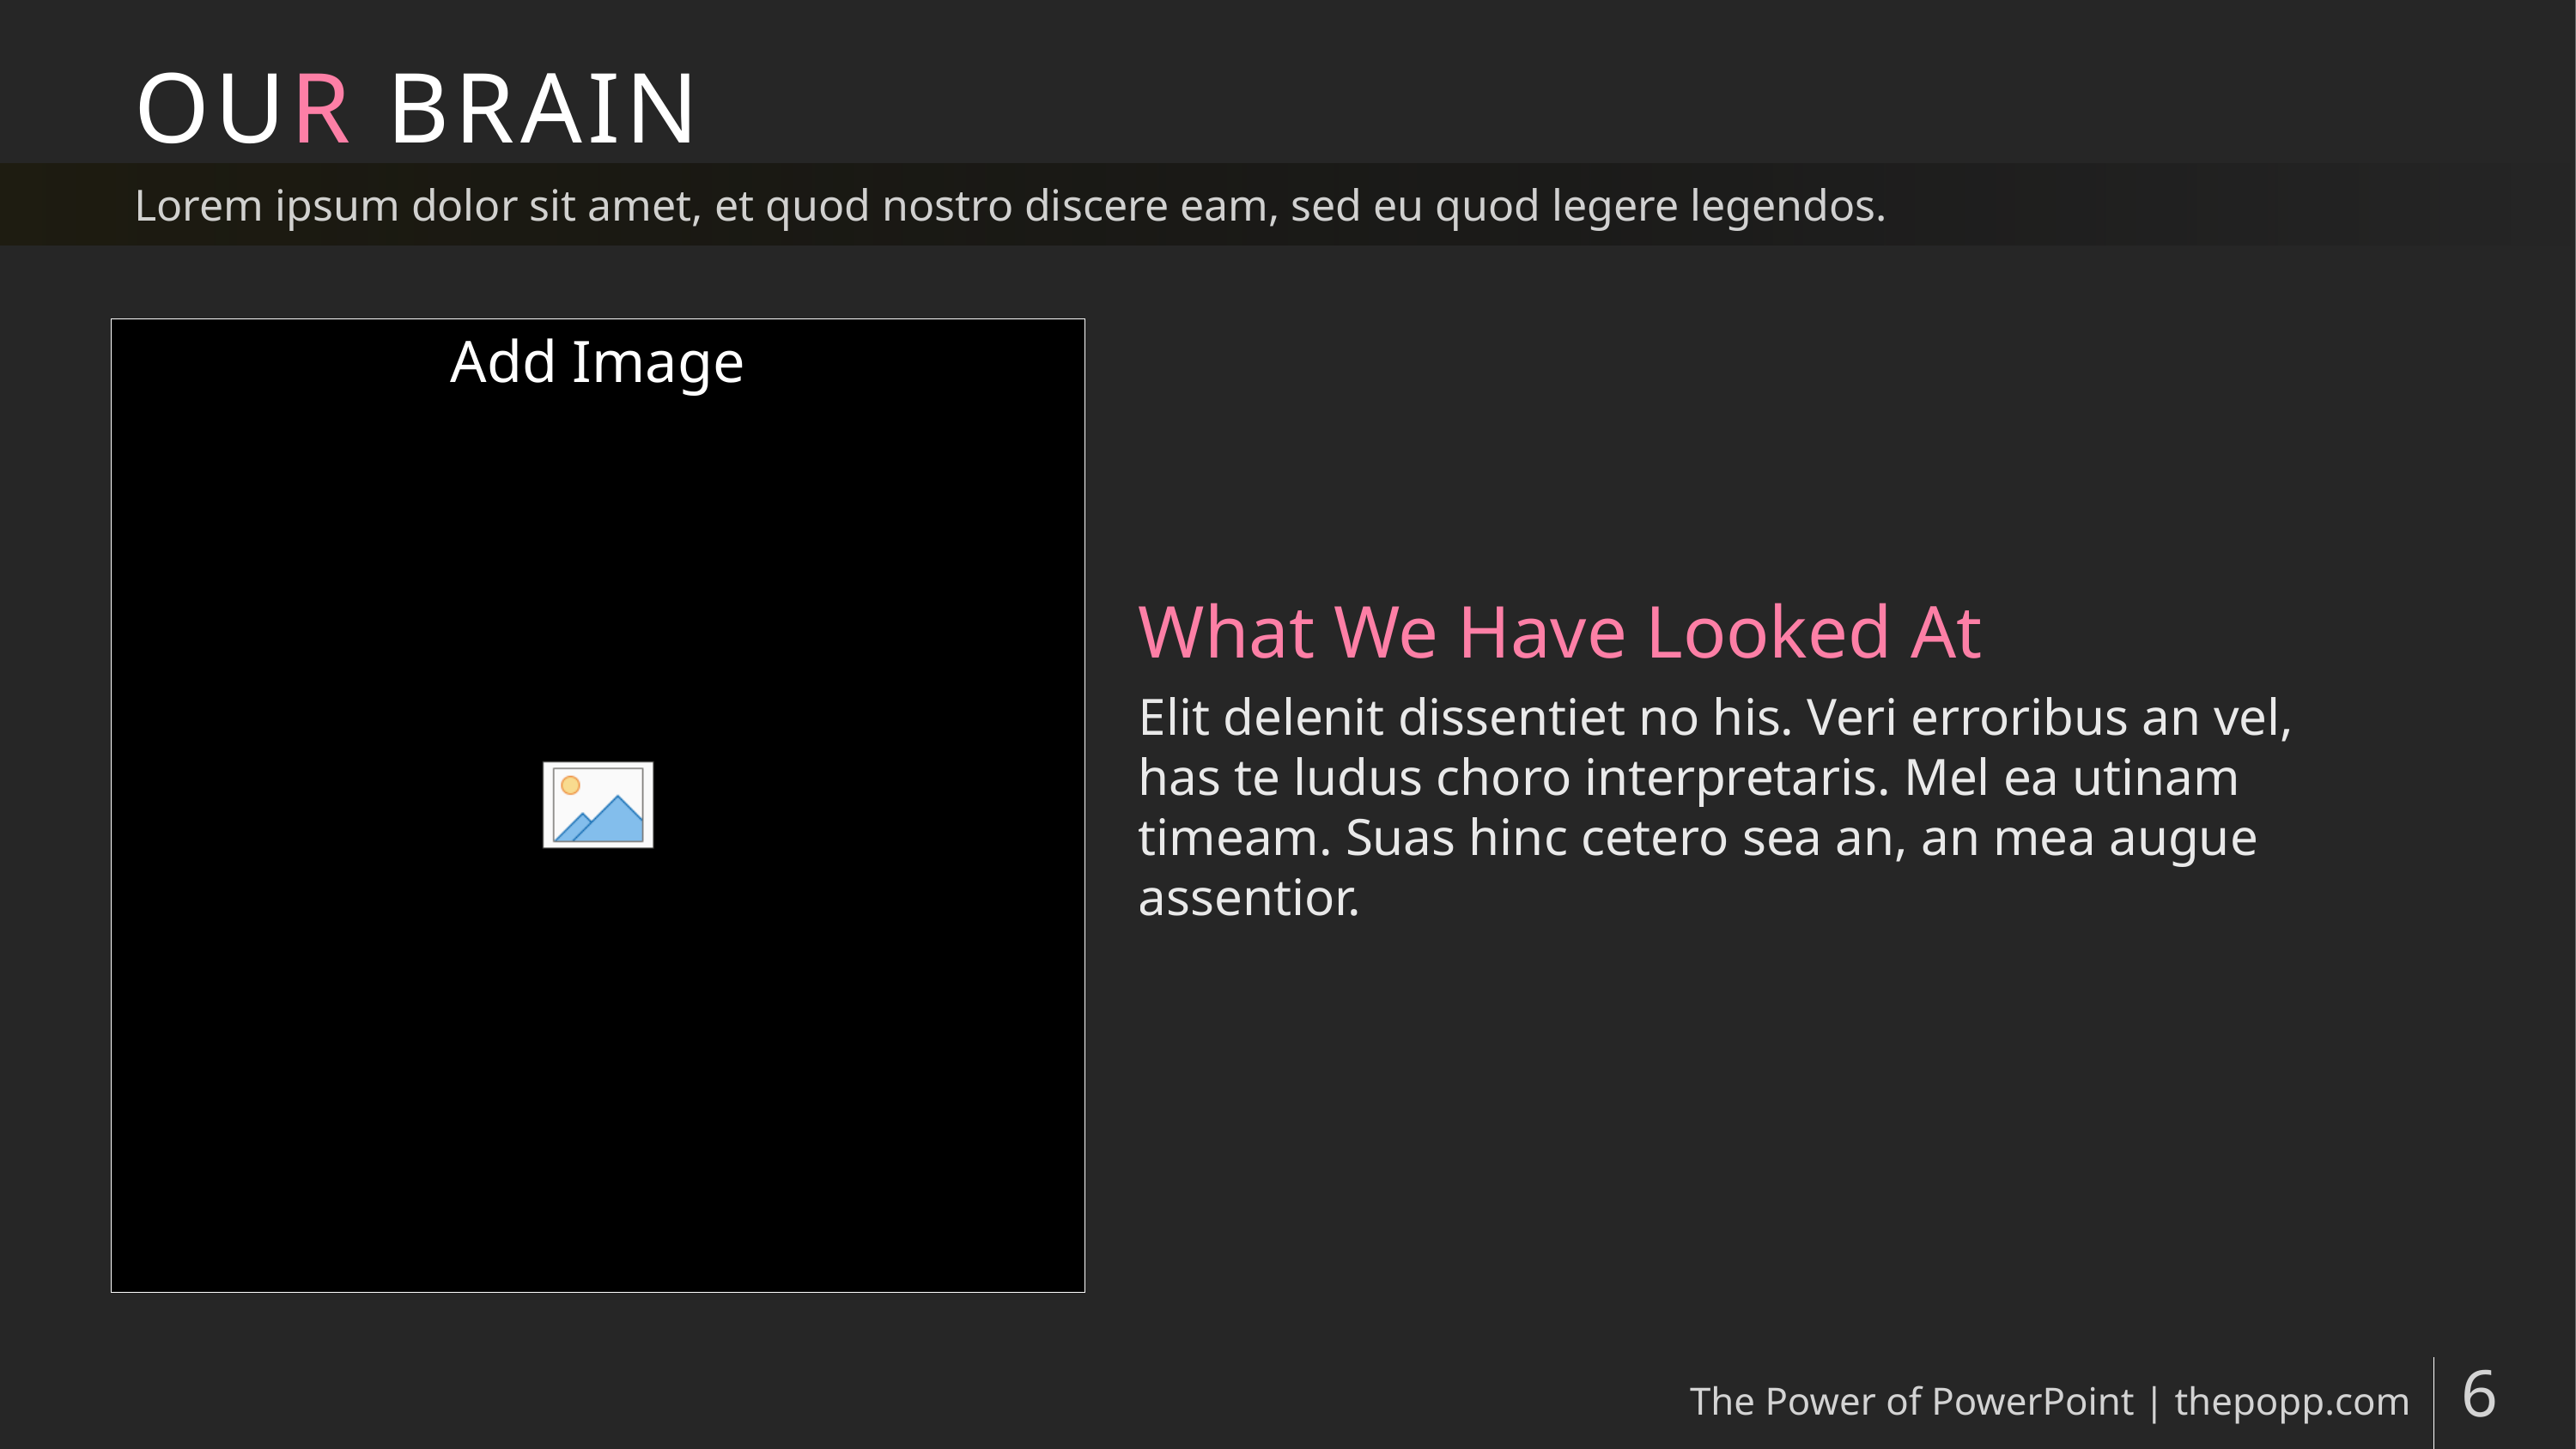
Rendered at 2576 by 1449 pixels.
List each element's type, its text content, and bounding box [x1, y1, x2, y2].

footer The Power of PowerPoint | thepopp.com [922, 1356, 2434, 1434]
picture [111, 318, 1085, 1293]
list Elit delenit dissentiet no his. Veri erroribus an vel, has te ludus choro interpretaris. Mel ea utinam timeam. Suas hinc cetero sea an, an mea augue assentior. [1115, 673, 2409, 998]
title OUR BRAIN [111, 0, 2430, 174]
slide_number 6 [2438, 1357, 2576, 1434]
list What We Have Looked At [1115, 561, 2409, 673]
list Lorem ipsum dolor sit amet, et quod nostro discere eam, sed eu quod legere legendos. [111, 167, 2404, 248]
